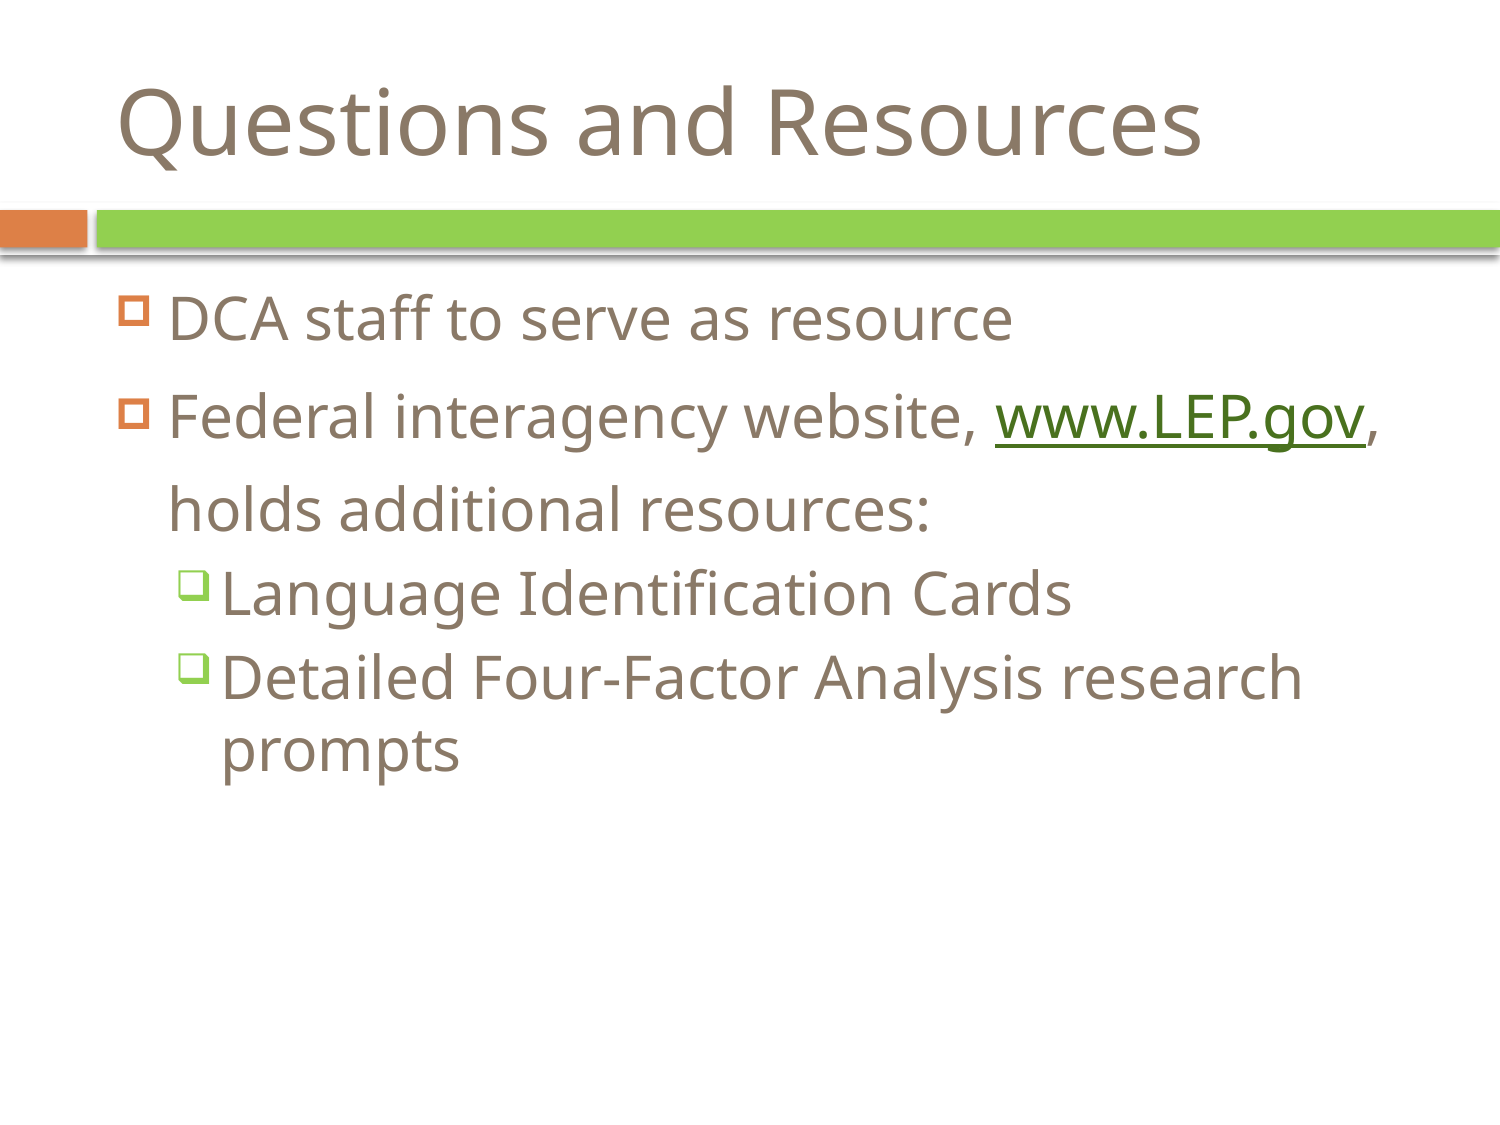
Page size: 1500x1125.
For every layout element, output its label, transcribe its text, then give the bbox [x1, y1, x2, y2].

title Questions and Resources [100, 37, 1438, 200]
list DCA staff to serve as resource Federal interagency website, www.LEP.gov, holds additional resources: Language Identification Cards Detailed Four-Factor Analysis research prompts [100, 262, 1438, 1000]
